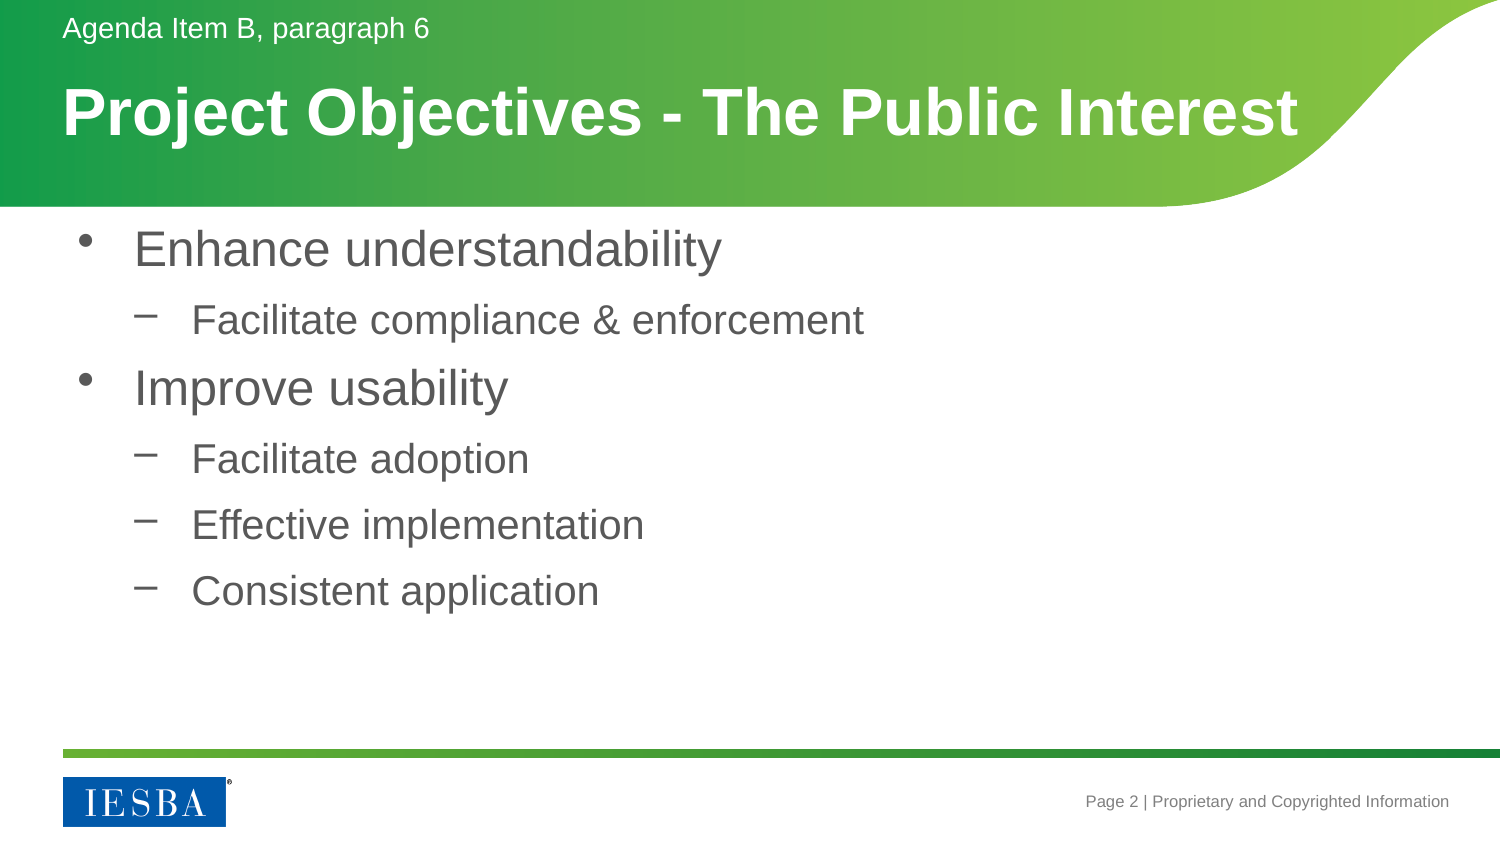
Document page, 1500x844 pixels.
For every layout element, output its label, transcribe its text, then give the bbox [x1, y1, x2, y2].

picture [63, 777, 232, 827]
subtitle Agenda Item B, paragraph 6 [62, 9, 500, 38]
list Enhance understandability Facilitate compliance & enforcement Improve usability Facilitate adoption Effective implementation Consistent application [62, 209, 1450, 724]
picture [0, 0, 1500, 207]
title Project Objectives - The Public Interest [62, 75, 1300, 142]
